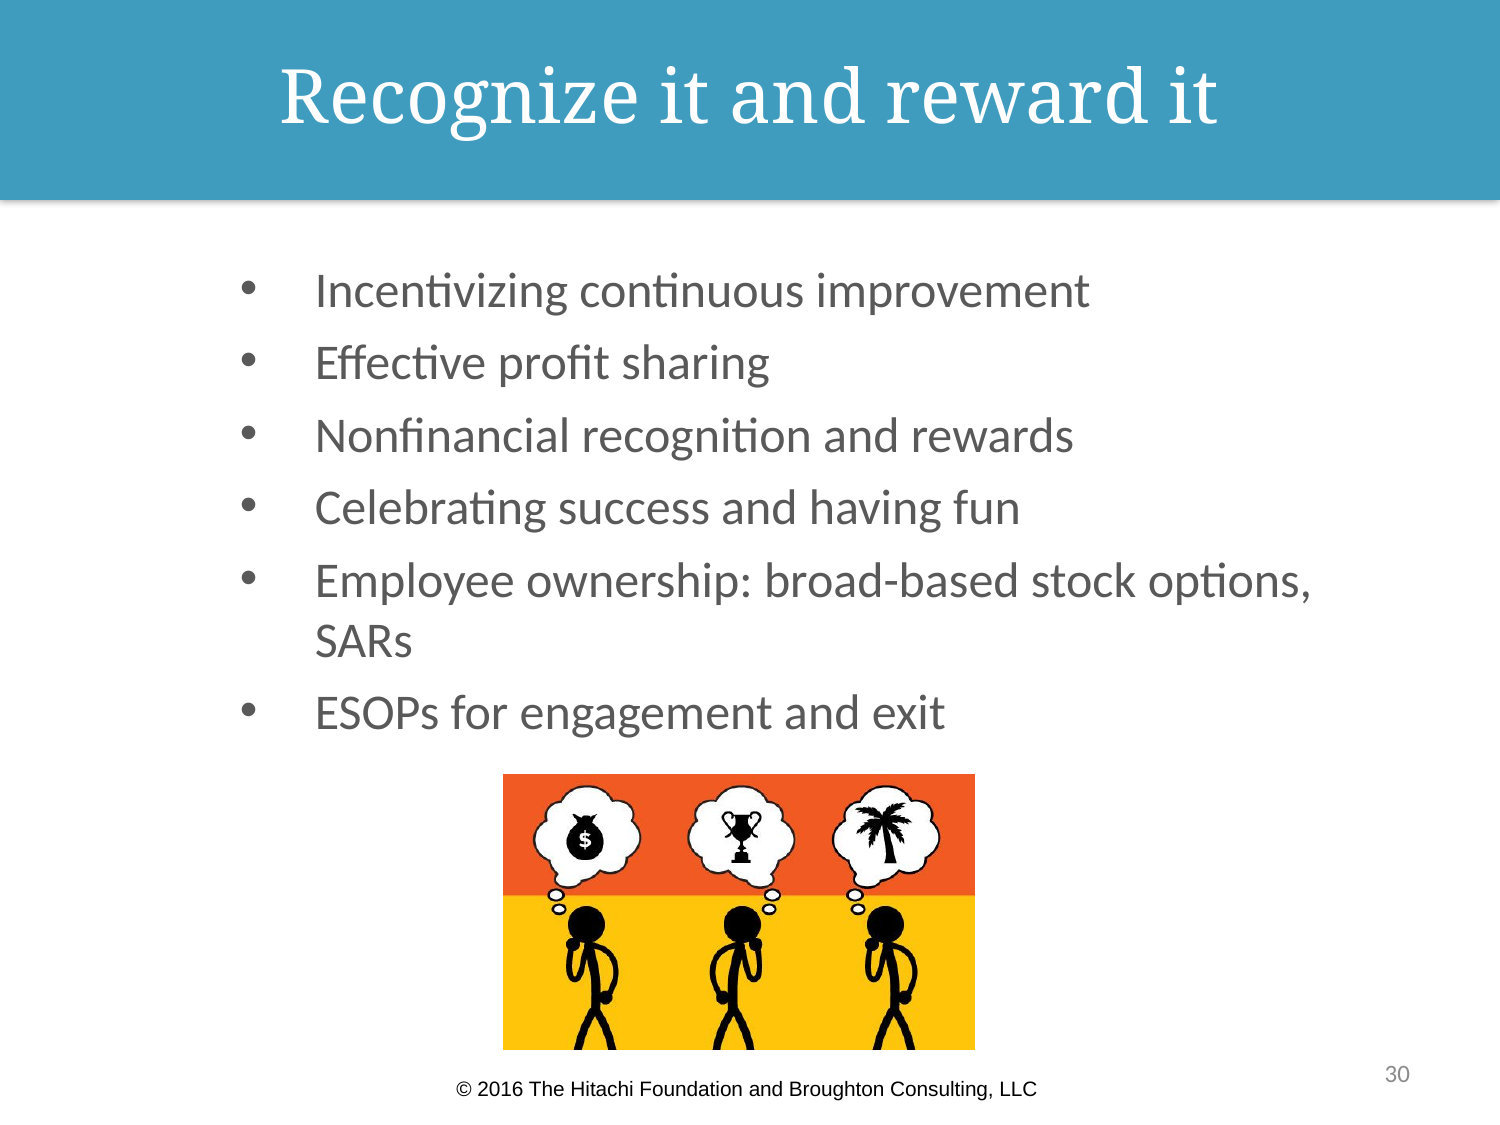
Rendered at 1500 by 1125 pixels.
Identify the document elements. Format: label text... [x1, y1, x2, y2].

picture [503, 774, 976, 1051]
footer © 2016 The Hitachi Foundation and Broughton Consulting, LLC [399, 1067, 1100, 1100]
slide_number 30 [1074, 1042, 1425, 1103]
title Recognize it and reward it [112, 24, 1388, 163]
text_box Incentivizing continuous improvement Effective profit sharing Nonfinancial recognition and rewards Celebrating success and having fun Employee ownership: broad-based stock options, SARs ESOPs for engagement and exit [149, 249, 1363, 747]
